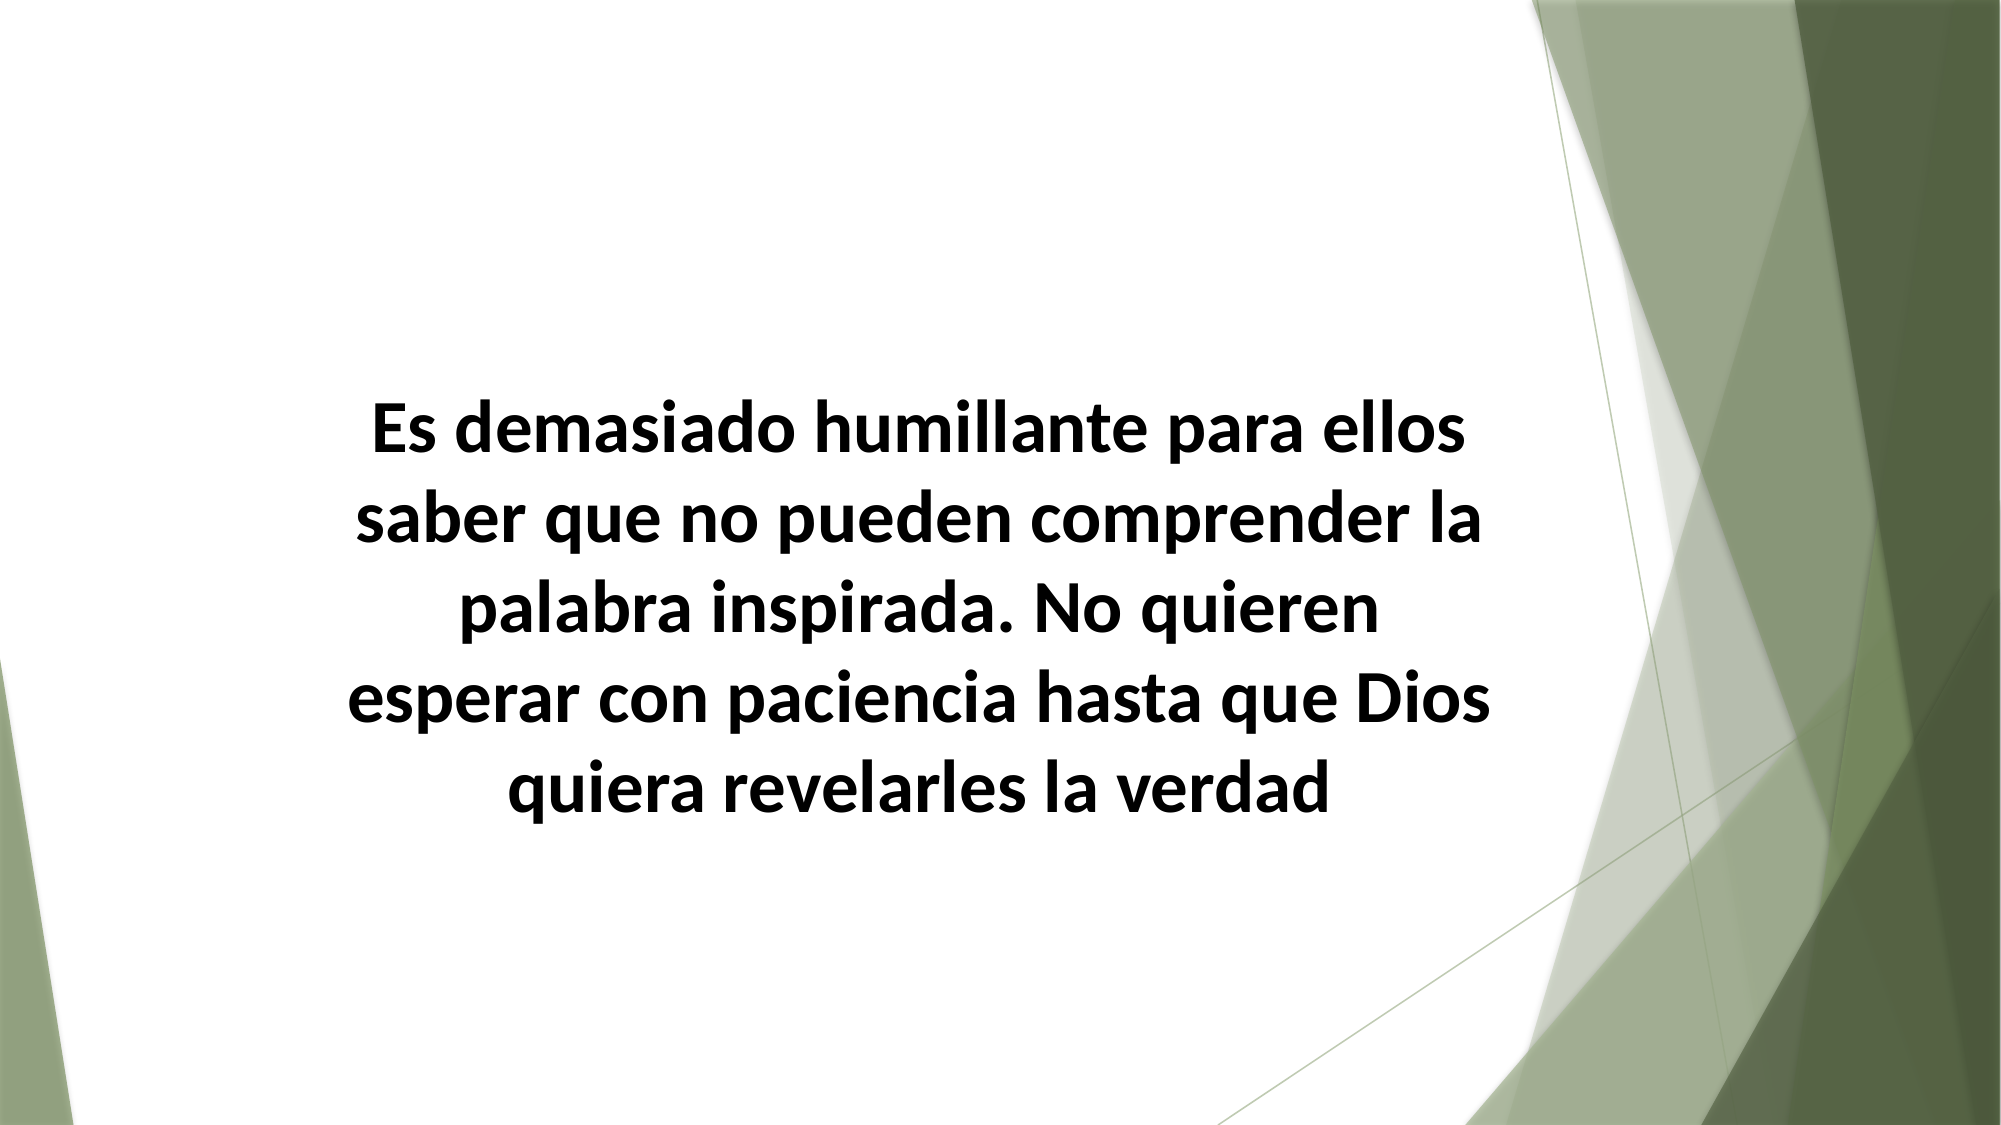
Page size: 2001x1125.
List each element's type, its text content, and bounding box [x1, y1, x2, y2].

text_box Es demasiado humillante para ellos saber que no pueden comprender la palabra inspirada. No quieren esperar con paciencia hasta que Dios quiera revelarles la verdad [329, 370, 1511, 836]
